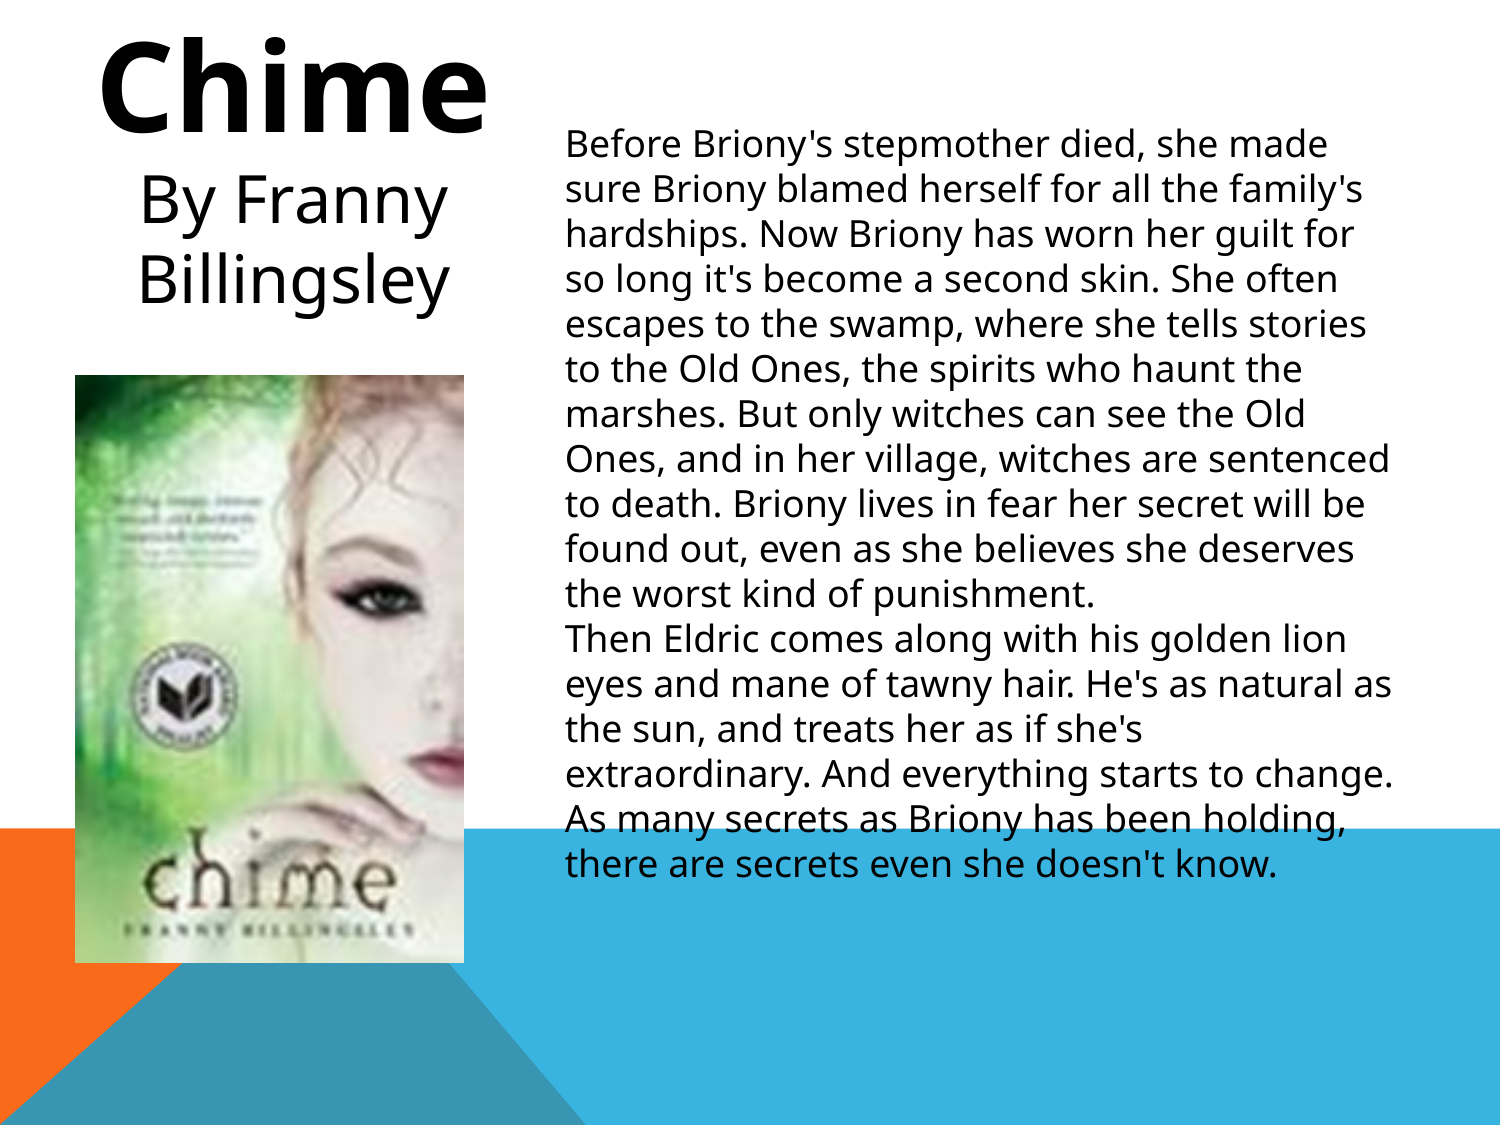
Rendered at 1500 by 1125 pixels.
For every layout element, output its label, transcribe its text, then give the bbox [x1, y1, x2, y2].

text_box Before Briony's stepmother died, she made sure Briony blamed herself for all the family's hardships. Now Briony has worn her guilt for so long it's become a second skin. She often escapes to the swamp, where she tells stories to the Old Ones, the spirits who haunt the marshes. But only witches can see the Old Ones, and in her village, witches are sentenced to death. Briony lives in fear her secret will be found out, even as she believes she deserves the worst kind of punishment. Then Eldric comes along with his golden lion eyes and mane of tawny hair. He's as natural as the sun, and treats her as if she's extraordinary. And everything starts to change. As many secrets as Briony has been holding, there are secrets even she doesn't know. [549, 112, 1413, 938]
picture [74, 375, 464, 963]
text_box Chime By Franny Billingsley [12, 0, 575, 370]
